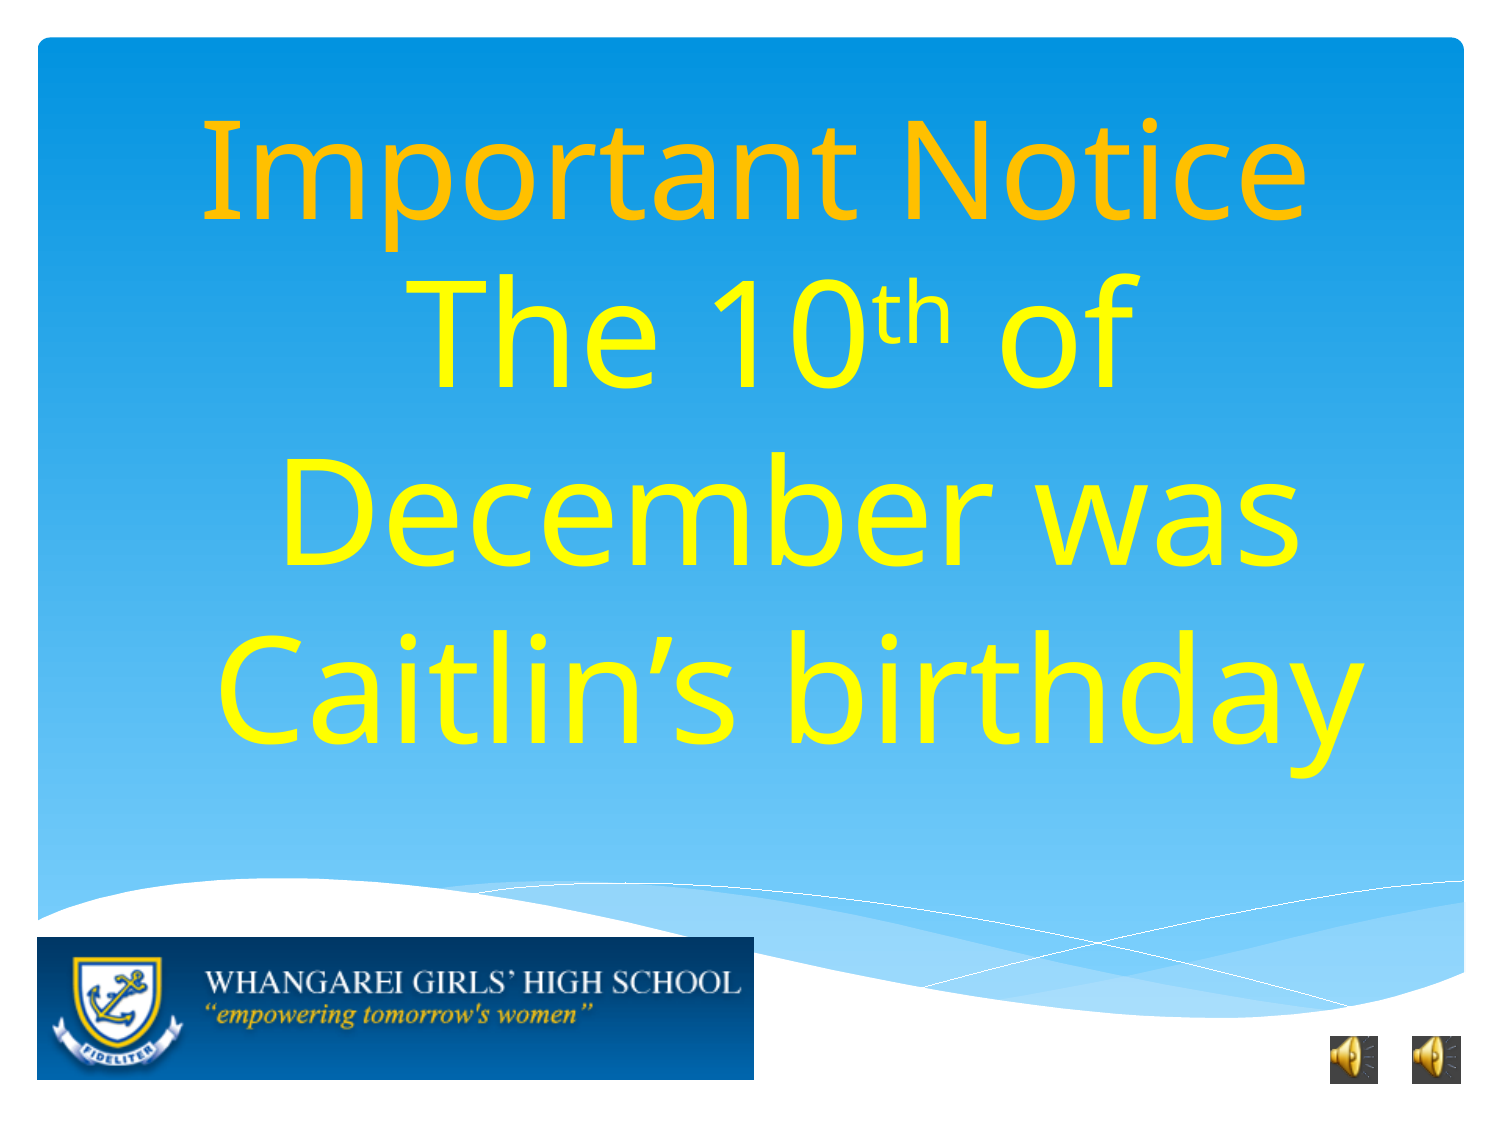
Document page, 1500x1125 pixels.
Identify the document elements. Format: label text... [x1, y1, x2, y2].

text_box The 10th of December was Caitlin’s birthday [149, 231, 1391, 963]
picture [1328, 1034, 1380, 1086]
picture [37, 937, 754, 1080]
text_box Important Notice [149, 37, 1362, 255]
picture [1411, 1034, 1462, 1086]
